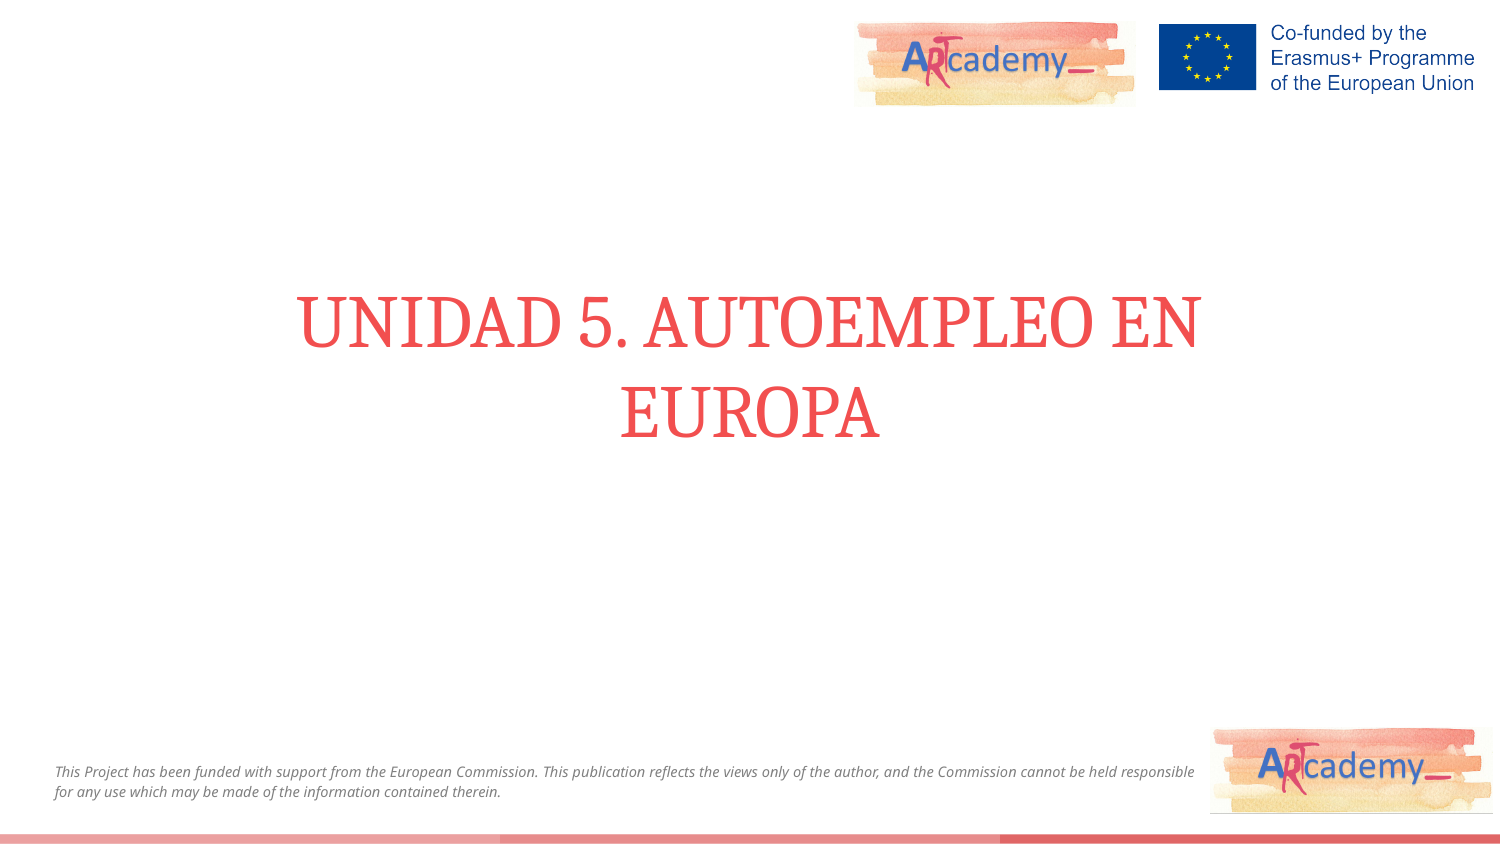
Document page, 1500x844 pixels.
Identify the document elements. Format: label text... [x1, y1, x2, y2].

text_box This Project has been funded with support from the European Commission. This publication reflects the views only of the author, and the Commission cannot be held responsible for any use which may be made of the information contained therein. [39, 754, 1205, 799]
picture [854, 2, 1137, 138]
picture [1158, 24, 1474, 94]
picture [1210, 709, 1493, 844]
title UNIDAD 5. AUTOEMPLEO EN EUROPA [164, 259, 1336, 468]
